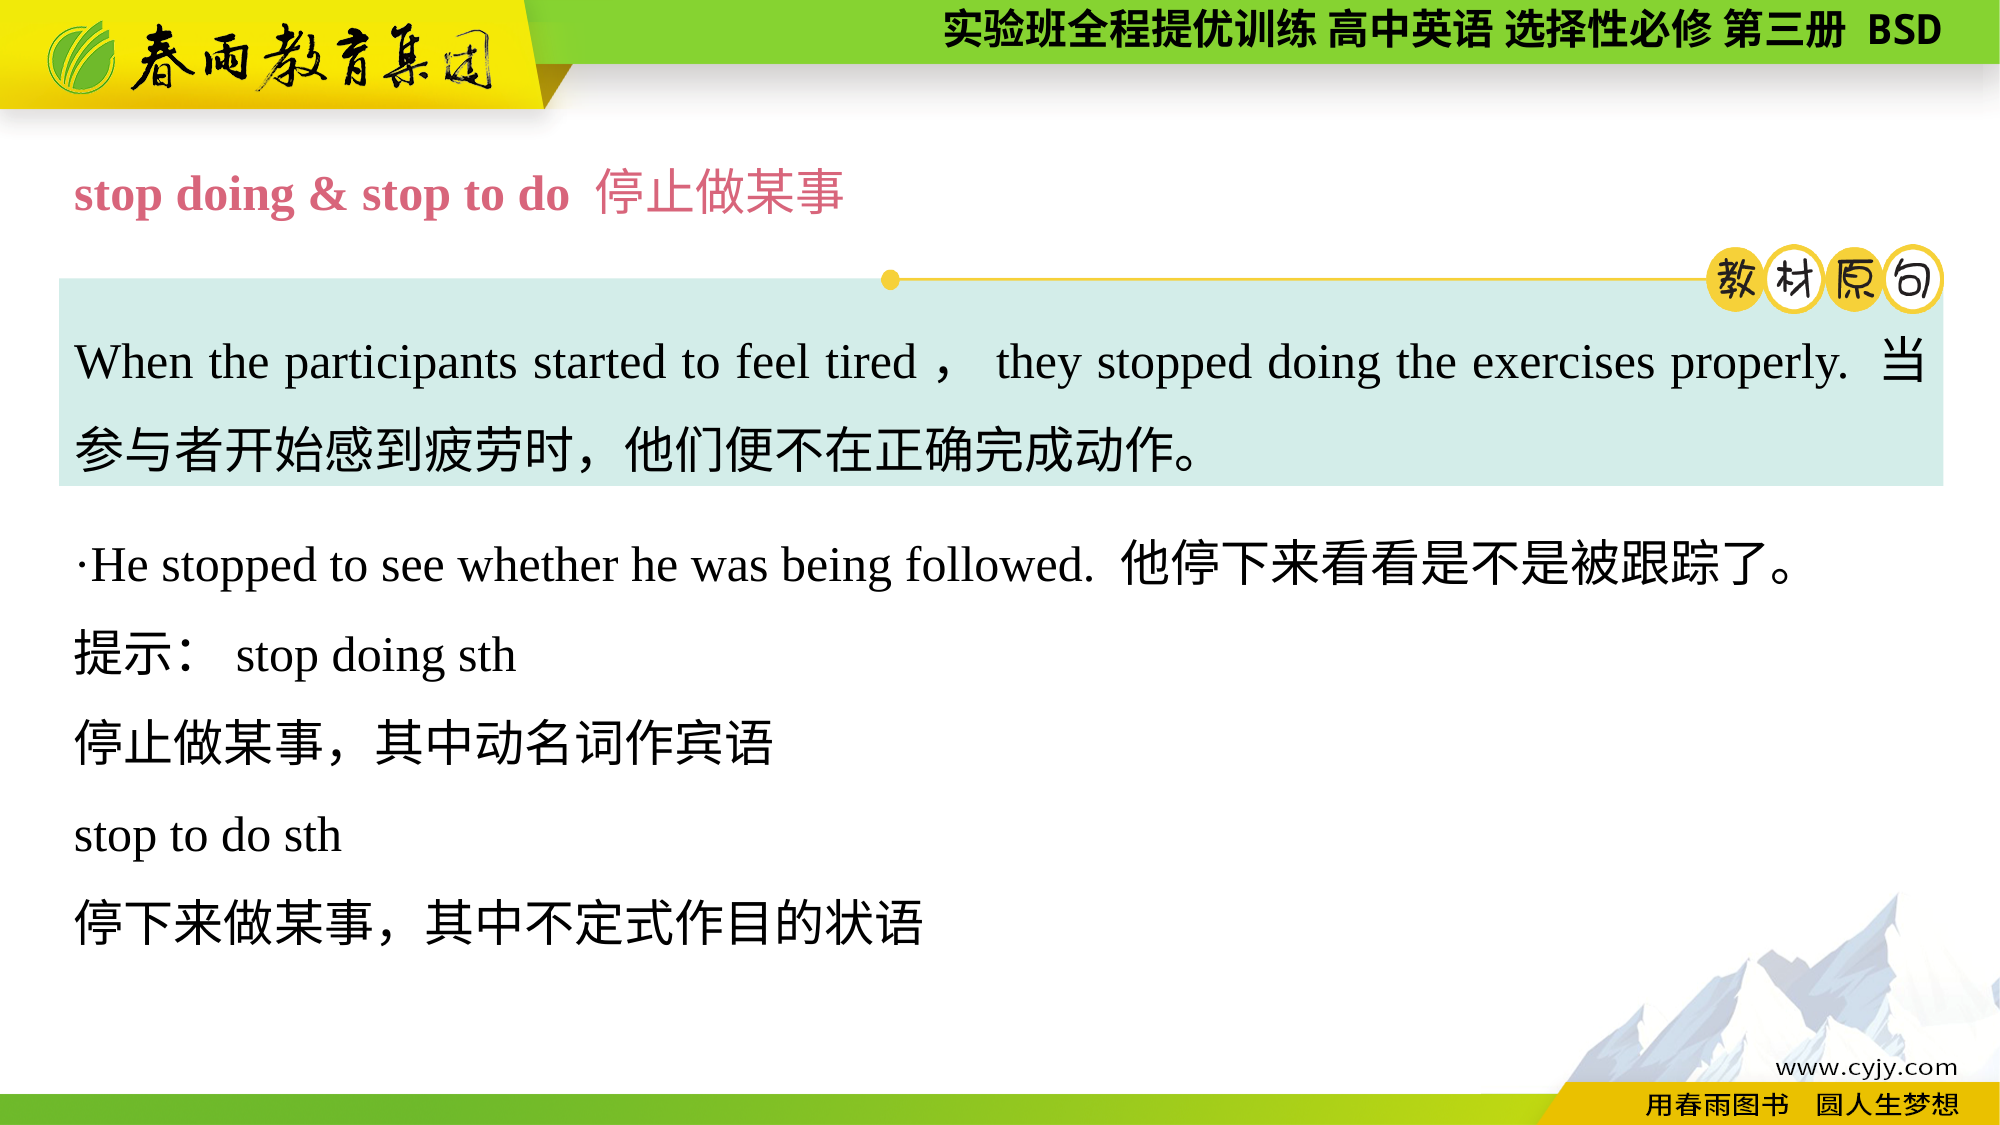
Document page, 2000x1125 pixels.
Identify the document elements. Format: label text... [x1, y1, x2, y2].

text_box When the participants started to feel tired，they stopped doing the exercises properly. 当参与者开始感到疲劳时，他们便不在正确完成动作。 [59, 278, 1944, 486]
list stop doing & stop to do 停止做某事 [59, 122, 1944, 217]
picture [0, 0, 2000, 1125]
text_box ·He stopped to see whether he was being followed. 他停下来看看是不是被跟踪了。 提示：stop doing sth 停止做某事，其中动名词作宾语 stop to do sth 停下来做某事，其中不定式作目的状语 [59, 494, 1944, 960]
